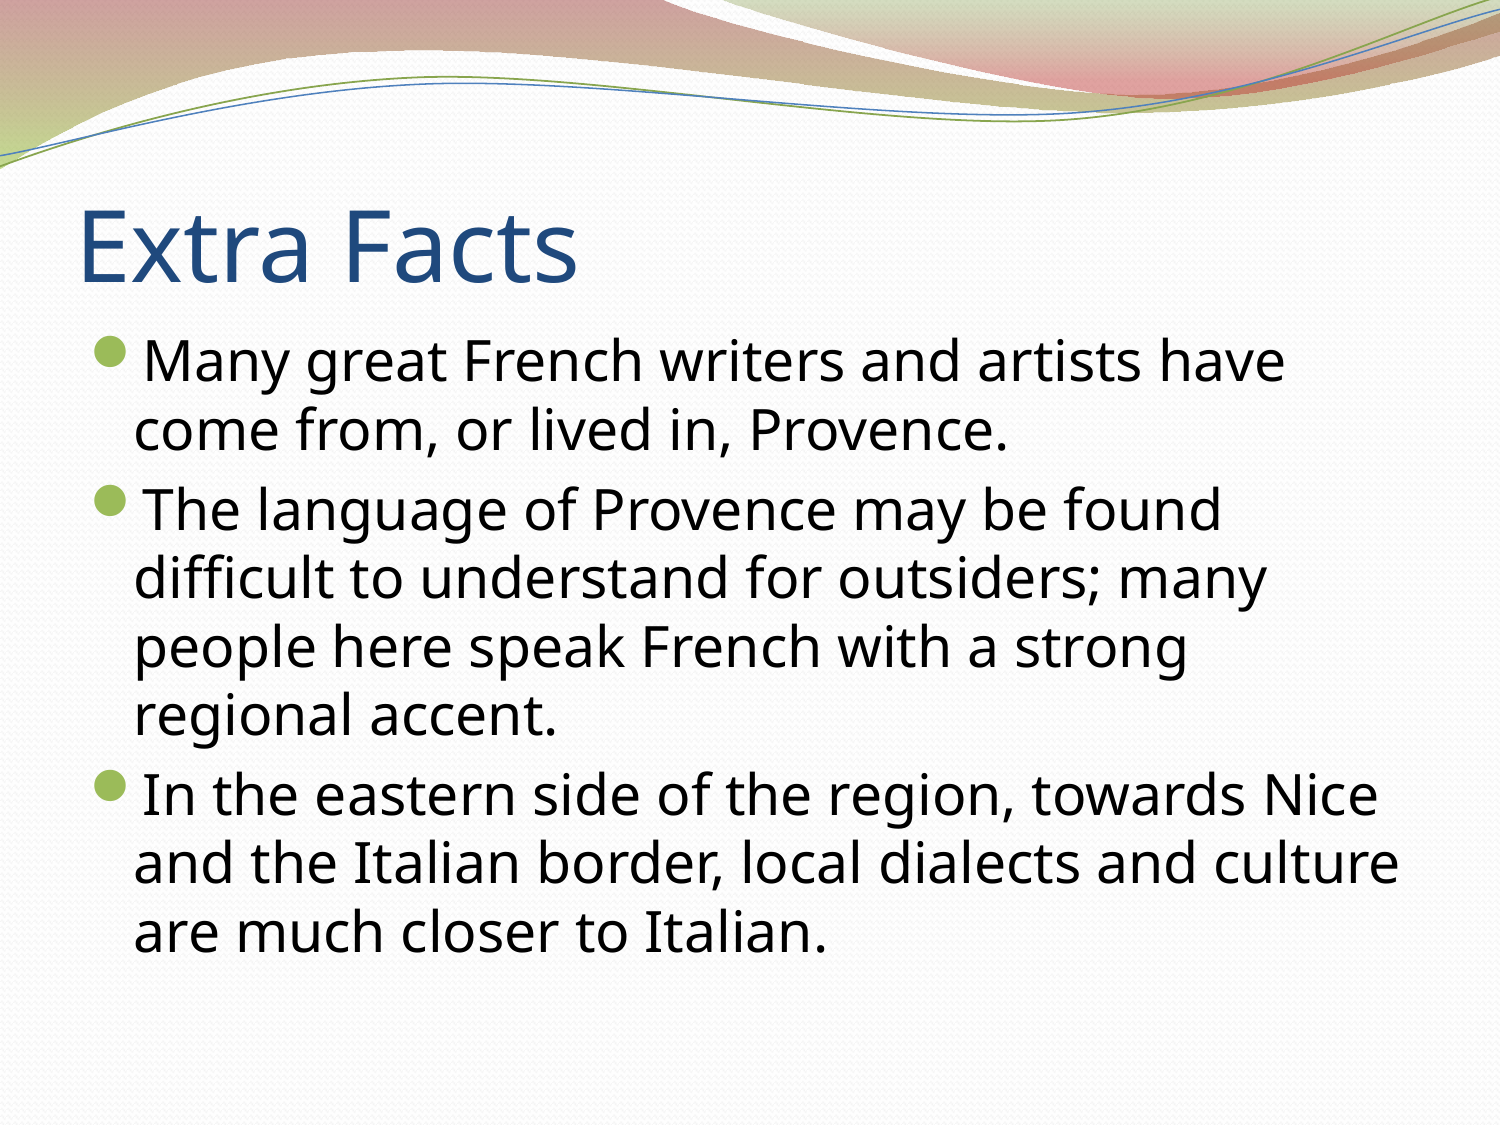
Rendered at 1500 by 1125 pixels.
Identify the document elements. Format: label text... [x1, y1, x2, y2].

list Many great French writers and artists have come from, or lived in, Provence. The language of Provence may be found difficult to understand for outsiders; many people here speak French with a strong regional accent. In the eastern side of the region, towards Nice and the Italian border, local dialects and culture are much closer to Italian. [75, 317, 1425, 1038]
title Extra Facts [75, 115, 1425, 303]
